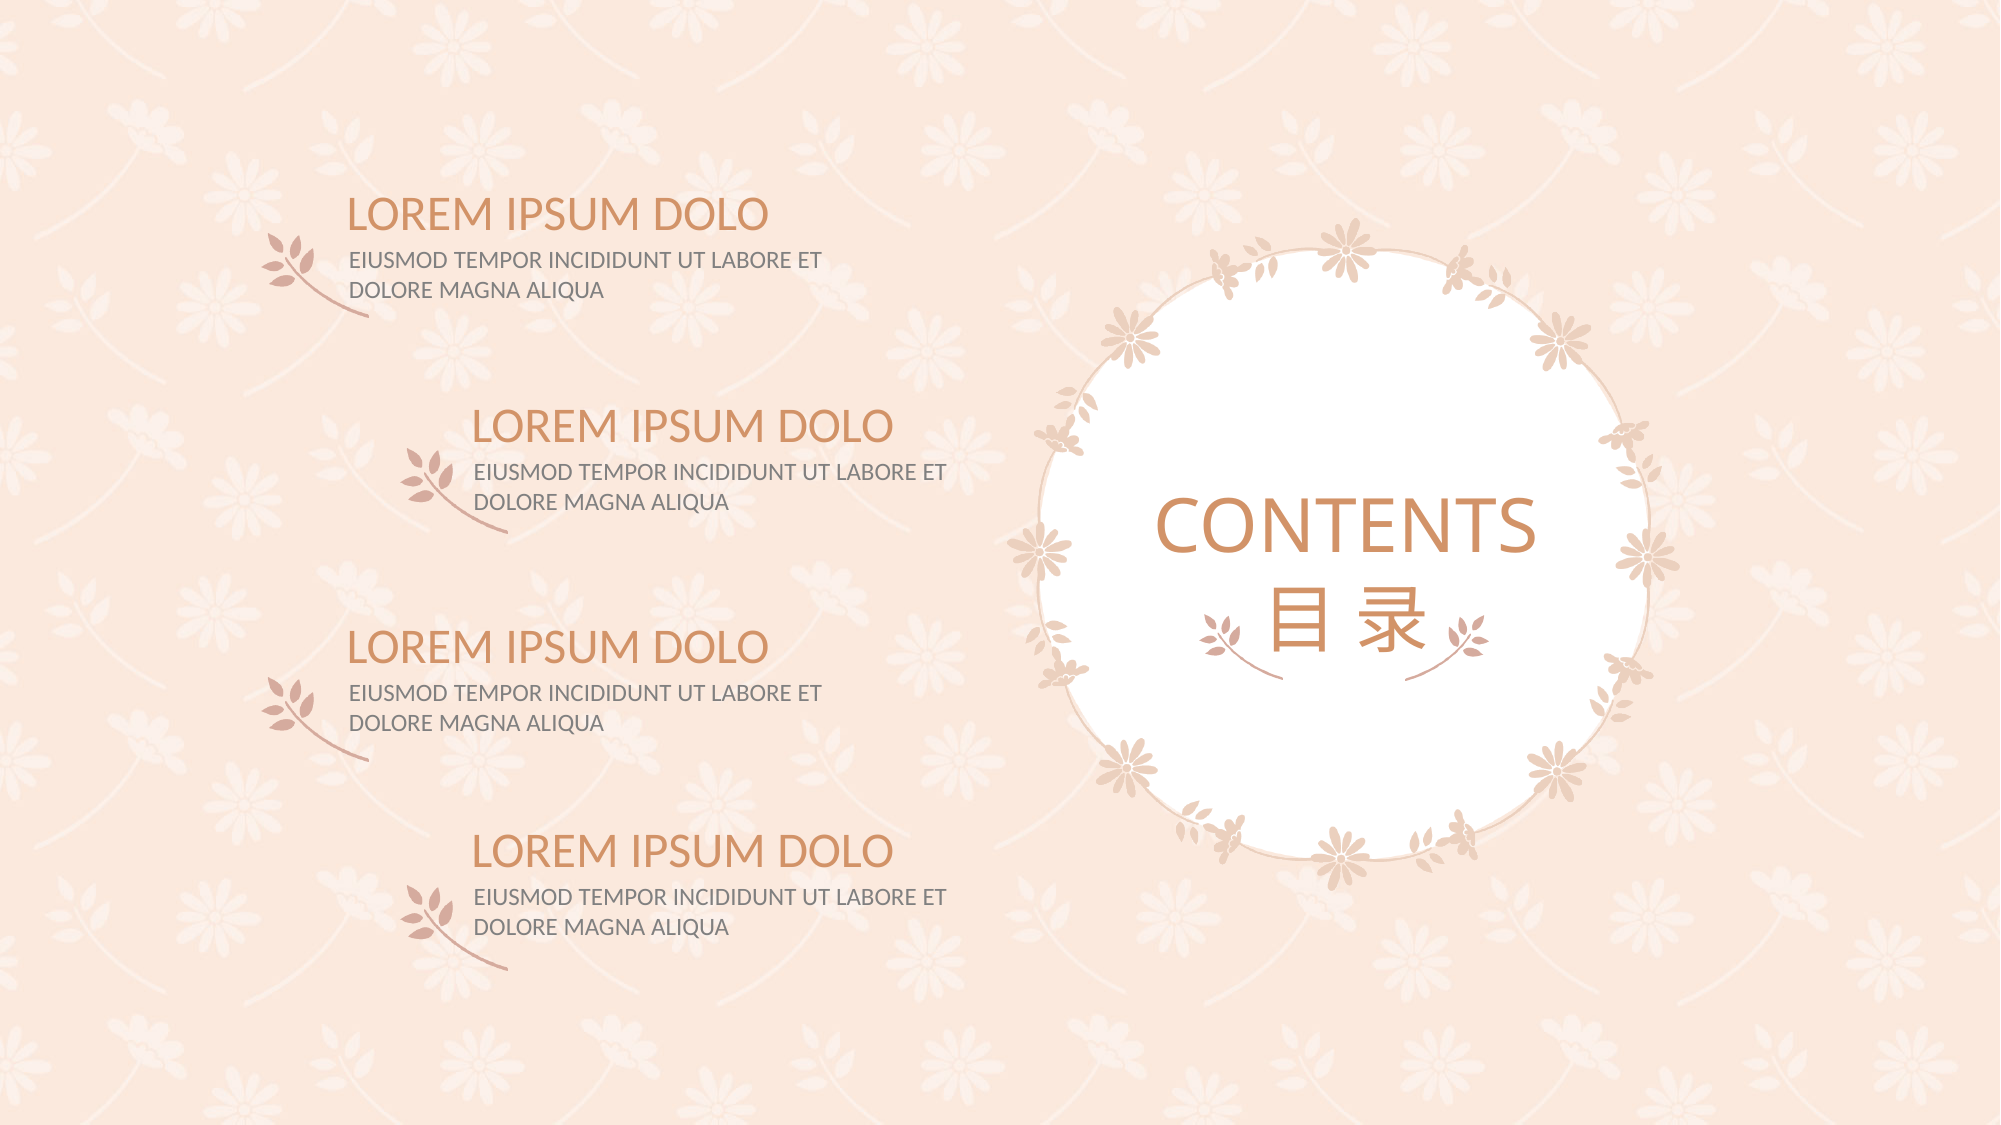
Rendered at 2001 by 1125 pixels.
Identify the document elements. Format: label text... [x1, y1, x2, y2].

text_box EIUSMOD TEMPOR INCIDIDUNT UT LABORE ET DOLORE MAGNA ALIQUA [459, 447, 989, 523]
text_box EIUSMOD TEMPOR INCIDIDUNT UT LABORE ET DOLORE MAGNA ALIQUA [459, 872, 989, 948]
text_box LOREM IPSUM DOLO [456, 809, 994, 885]
picture [0, 0, 2000, 1125]
text_box LOREM IPSUM DOLO [331, 606, 869, 682]
text_box EIUSMOD TEMPOR INCIDIDUNT UT LABORE ET DOLORE MAGNA ALIQUA [334, 669, 864, 744]
text_box LOREM IPSUM DOLO [331, 173, 869, 248]
text_box EIUSMOD TEMPOR INCIDIDUNT UT LABORE ET DOLORE MAGNA ALIQUA [369, 235, 864, 311]
text_box LOREM IPSUM DOLO [456, 385, 994, 460]
